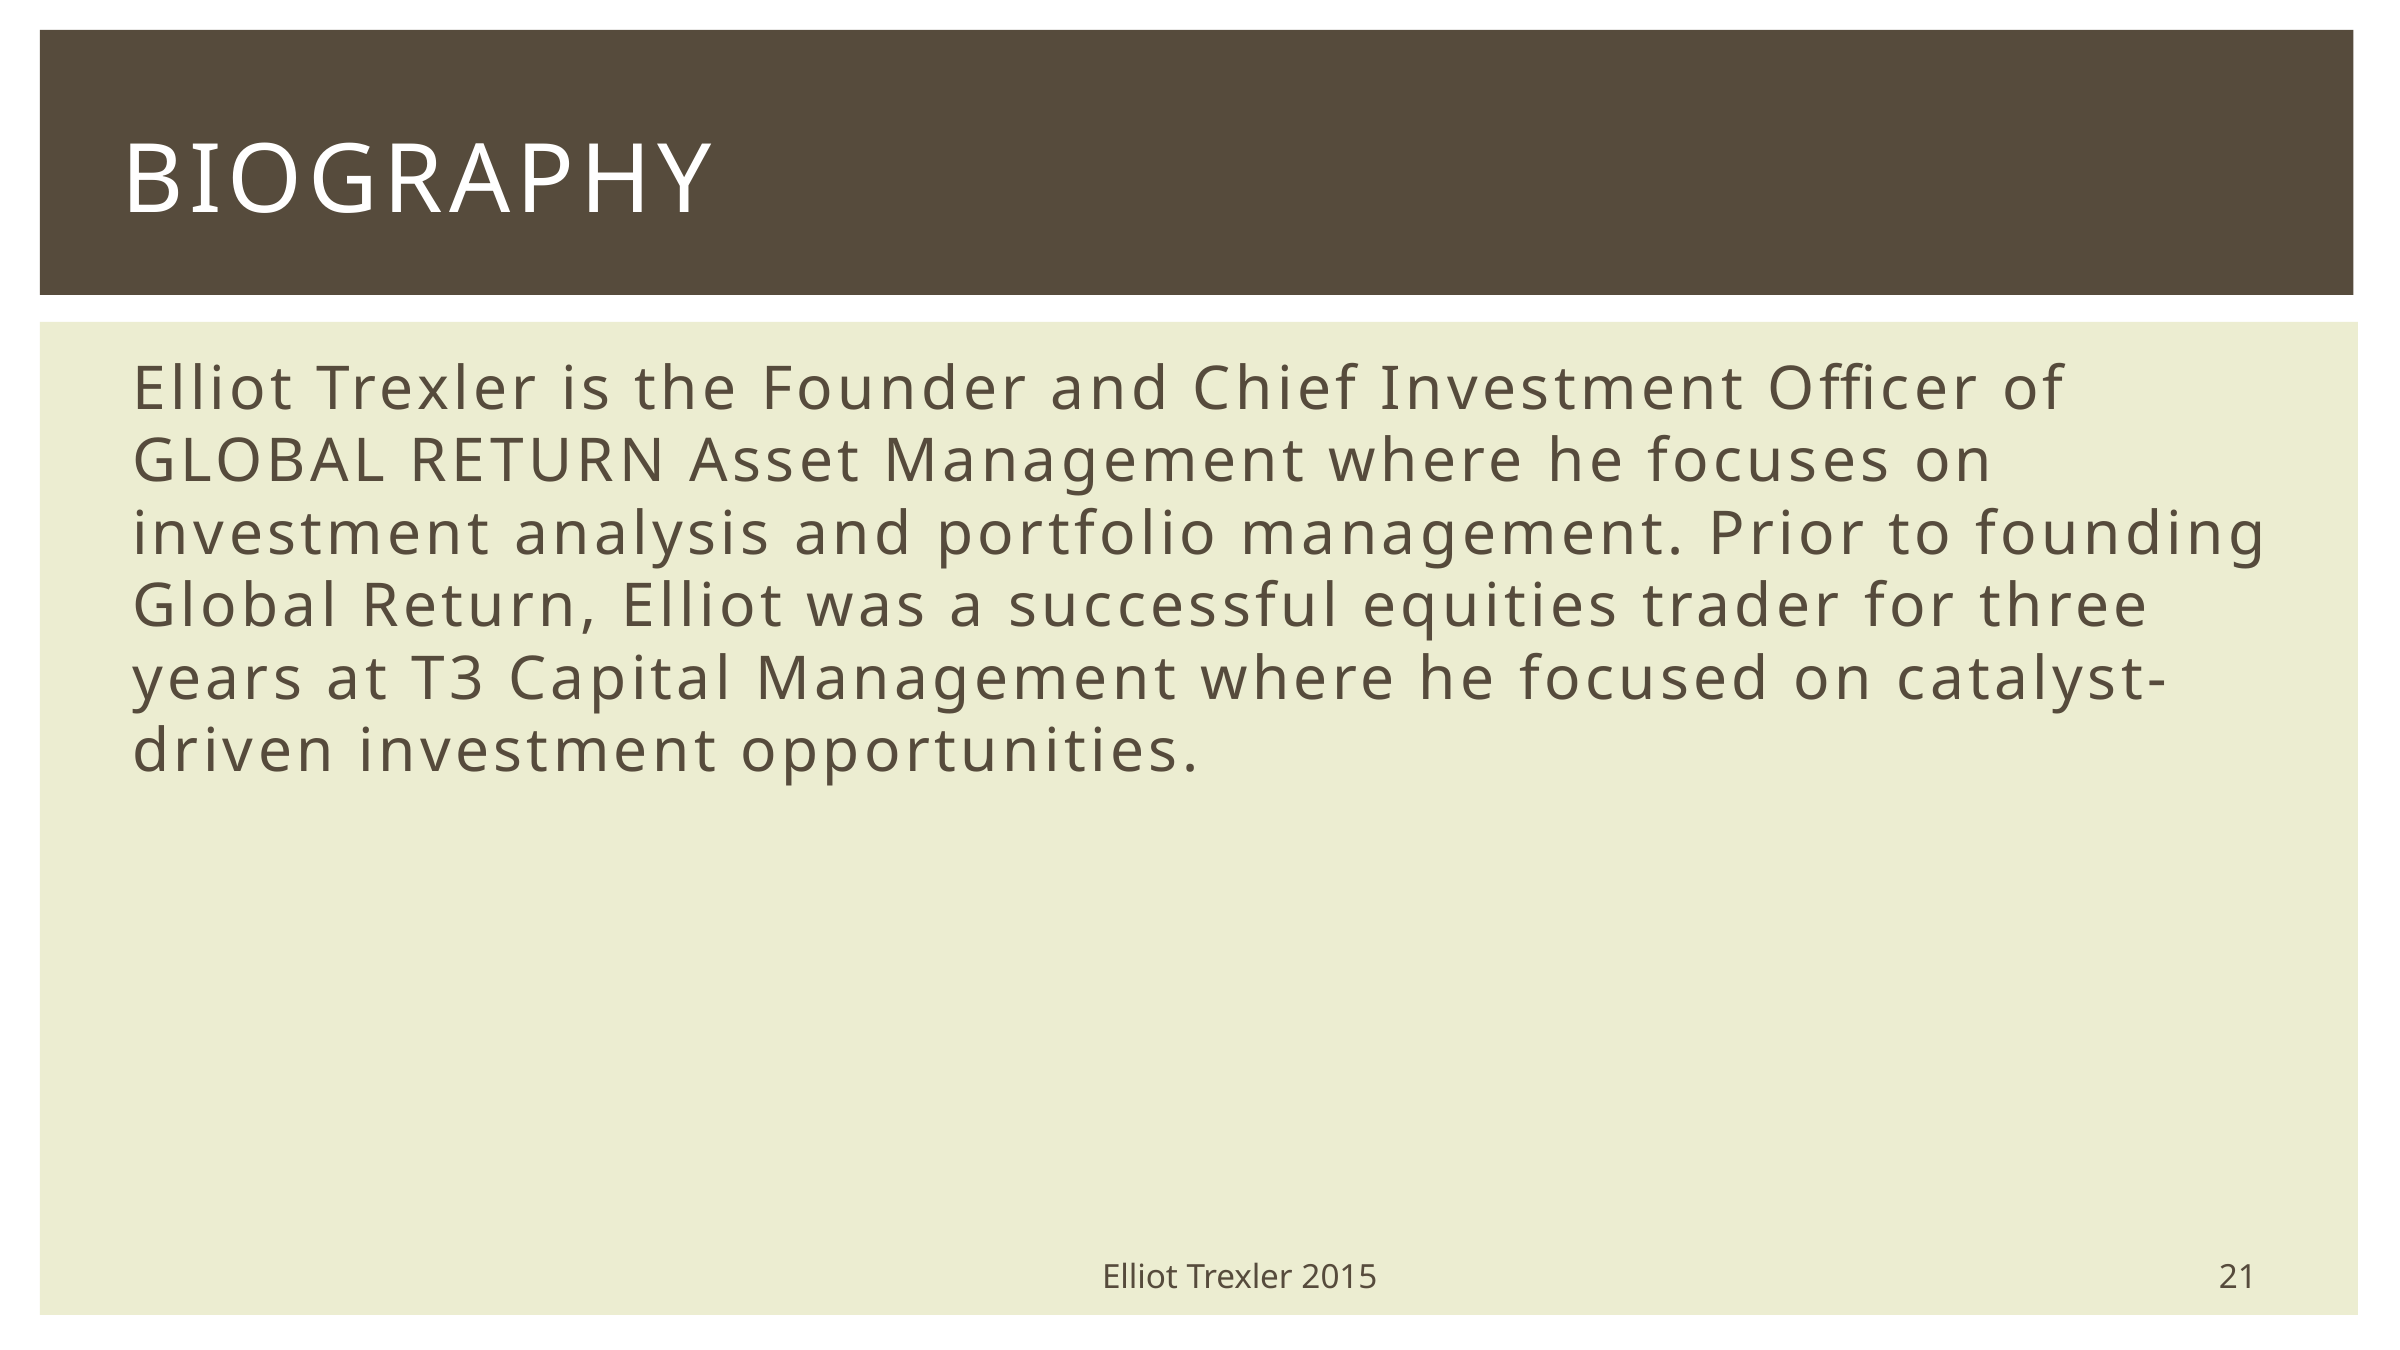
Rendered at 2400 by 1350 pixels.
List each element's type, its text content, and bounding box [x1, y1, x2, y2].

title Biography [99, 70, 2300, 278]
list Elliot Trexler is the Founder and Chief Investment Officer of GLOBAL RETURN Asset Management where he focuses on investment analysis and portfolio management. Prior to founding Global Return, Elliot was a successful equities trader for three years at T3 Capital Management where he focused on catalyst-driven investment opportunities. [99, 338, 2307, 1206]
footer Elliot Trexler 2015 [800, 1251, 1680, 1306]
slide_number 21 [2160, 1249, 2316, 1307]
